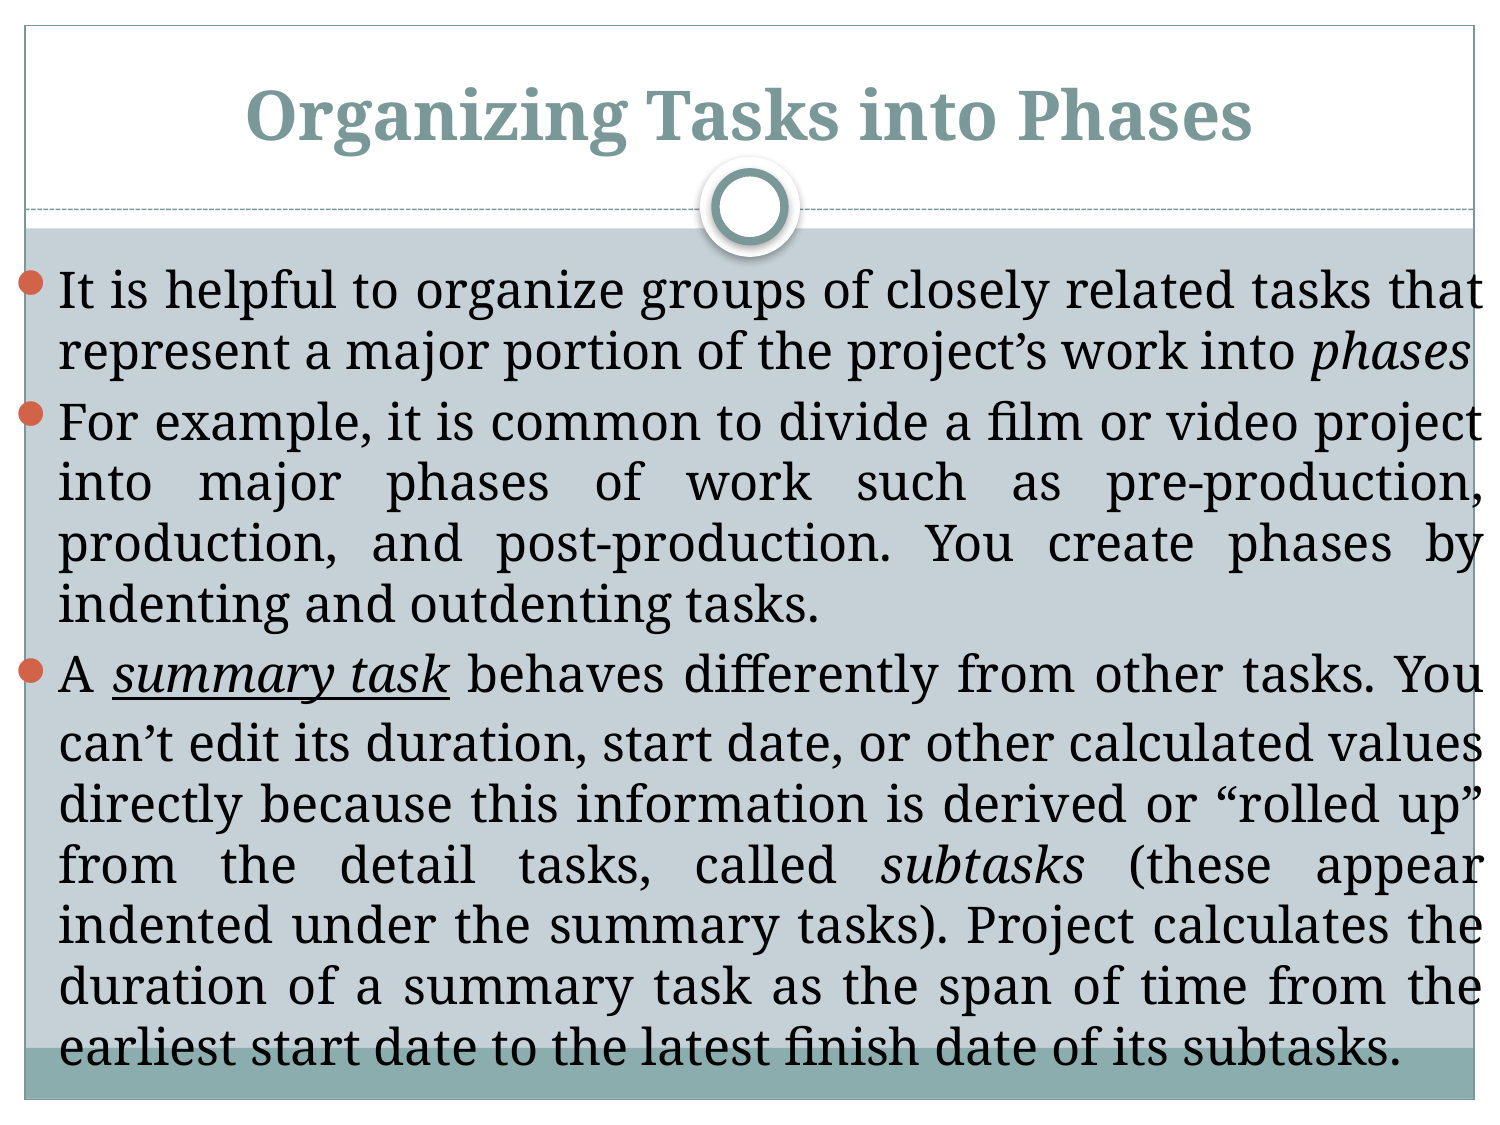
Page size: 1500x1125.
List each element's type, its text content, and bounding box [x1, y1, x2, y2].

list It is helpful to organize groups of closely related tasks that represent a major portion of the project’s work into phases For example, it is common to divide a film or video project into major phases of work such as pre-production, production, and post-production. You create phases by indenting and outdenting tasks. A summary task behaves differently from other tasks. You can’t edit its duration, start date, or other calculated values directly because this information is derived or “rolled up” from the detail tasks, called subtasks (these appear indented under the summary tasks). Project calculates the duration of a summary task as the span of time from the earliest start date to the latest finish date of its subtasks. [0, 250, 1500, 1100]
title Organizing Tasks into Phases [49, 50, 1450, 162]
